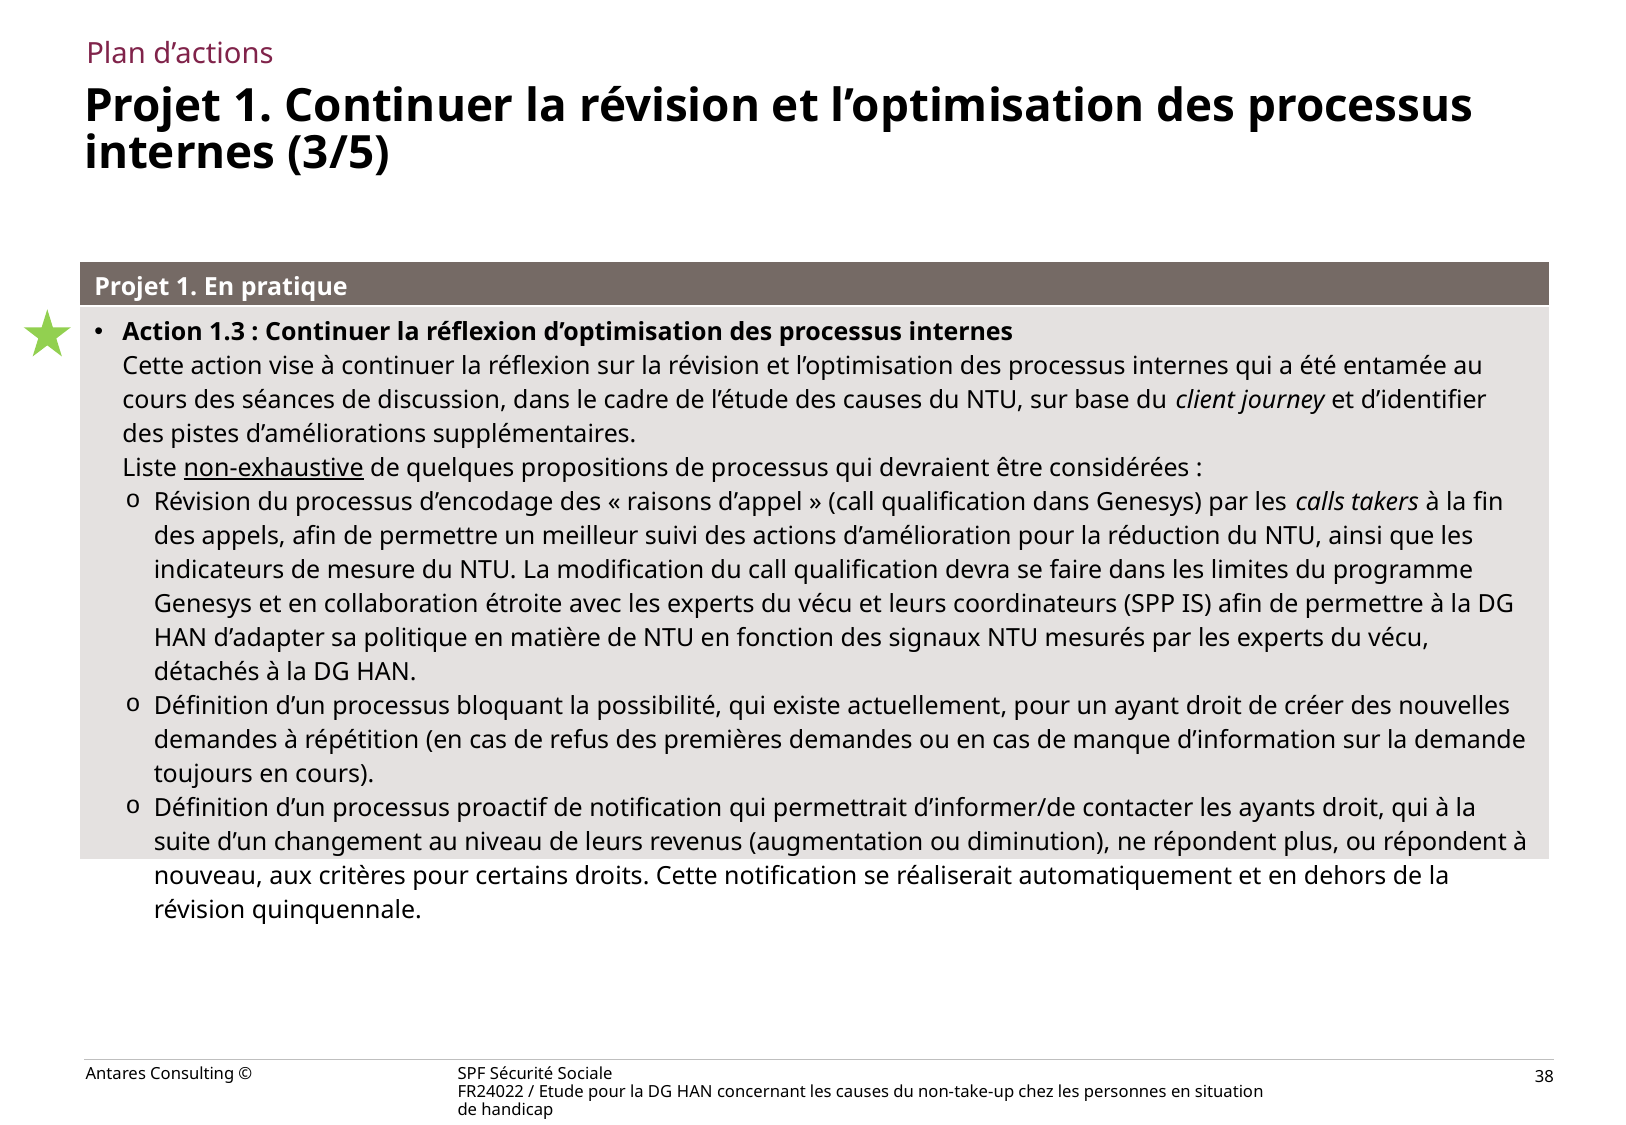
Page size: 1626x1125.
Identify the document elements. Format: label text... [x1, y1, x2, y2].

table_header Projet 1. En pratique [80, 262, 1549, 305]
title Projet 1. Continuer la révision et l’optimisation des processus internes (3/5) [84, 82, 1550, 229]
text_box [23, 309, 71, 357]
text_box Plan d’actions [86, 38, 1522, 70]
table_cell Action 1.3 : Continuer la réflexion d’optimisation des processus internes Cette action vise à continuer la réflexion sur la révision et l’optimisation des processus internes qui a été entamée au cours des séances de discussion, dans le cadre de l’étude des causes du NTU, sur base du client journey et d’identifier des pistes d’améliorations supplémentaires. Liste non-exhaustive de quelques propositions de processus qui devraient être considérées : Révision du processus d’encodage des « raisons d’appel » (call qualification dans Genesys) par les calls takers à la fin des appels, afin de permettre un meilleur suivi des actions d’amélioration pour la réduction du NTU, ainsi que les indicateurs de mesure du NTU. La modification du call qualification devra se faire dans les limites du programme Genesys et en collaboration étroite avec les experts du vécu et leurs coordinateurs (SPP IS) afin de permettre à la DG HAN d’adapter sa politique en matière de NTU en fonction des signaux NTU mesurés par les experts du vécu, détachés à la DG HAN. Définition d’un processus bloquant la possibilité, qui existe actuellement, pour un ayant droit de créer des nouvelles demandes à répétition (en cas de refus des premières demandes ou en cas de manque d’information sur la demande toujours en cours). Définition d’un processus proactif de notification qui permettrait d’informer/de contacter les ayants droit, qui à la suite d’un changement au niveau de leurs revenus (augmentation ou diminution), ne répondent plus, ou répondent à nouveau, aux critères pour certains droits. Cette notification se réaliserait automatiquement et en dehors de la révision quinquennale. [80, 307, 1549, 859]
